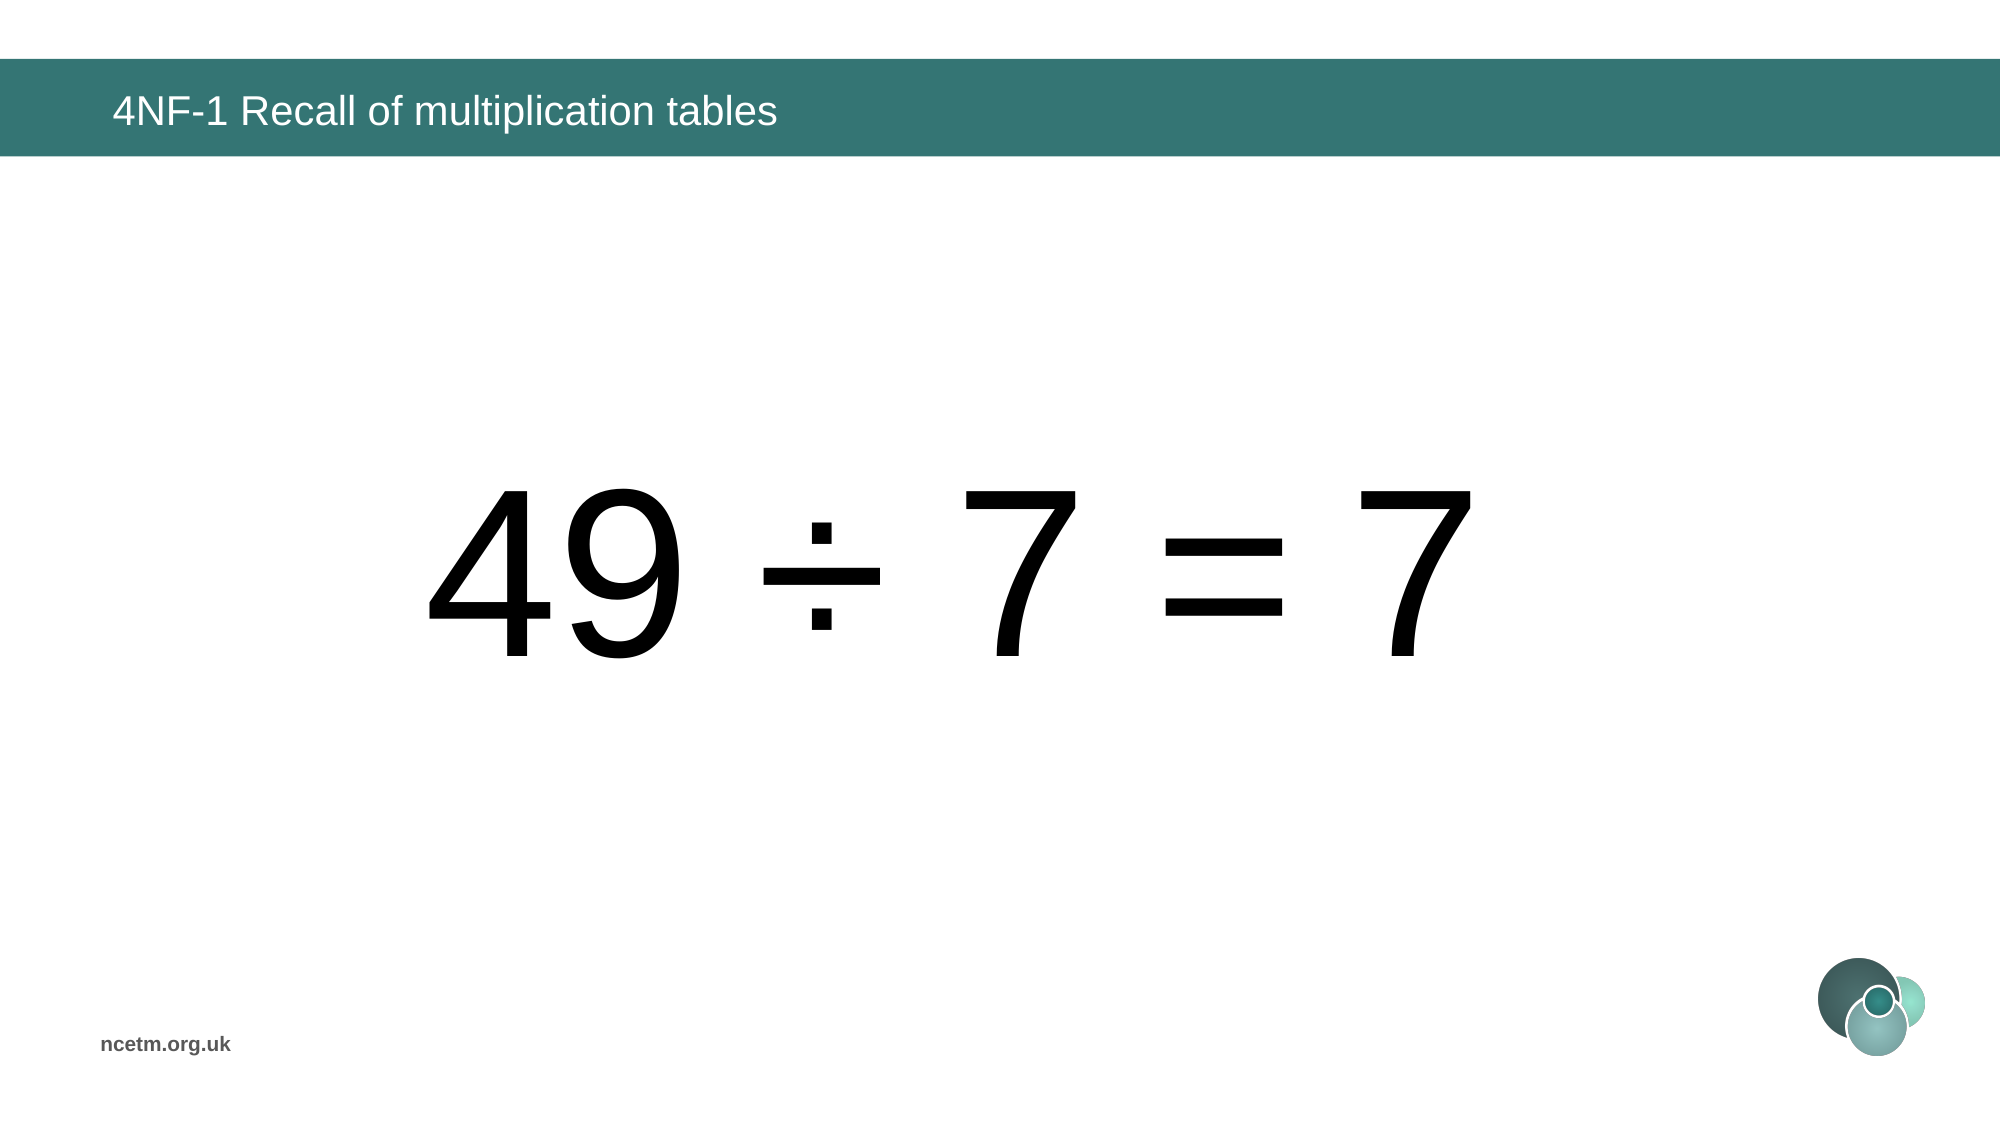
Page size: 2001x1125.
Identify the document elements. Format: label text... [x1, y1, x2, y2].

picture [1818, 958, 1925, 1056]
title 4NF-1 Recall of multiplication tables [97, 76, 1945, 147]
text_box 7 [1334, 409, 1498, 712]
text_box 49 ÷ 7 = [409, 409, 1334, 712]
